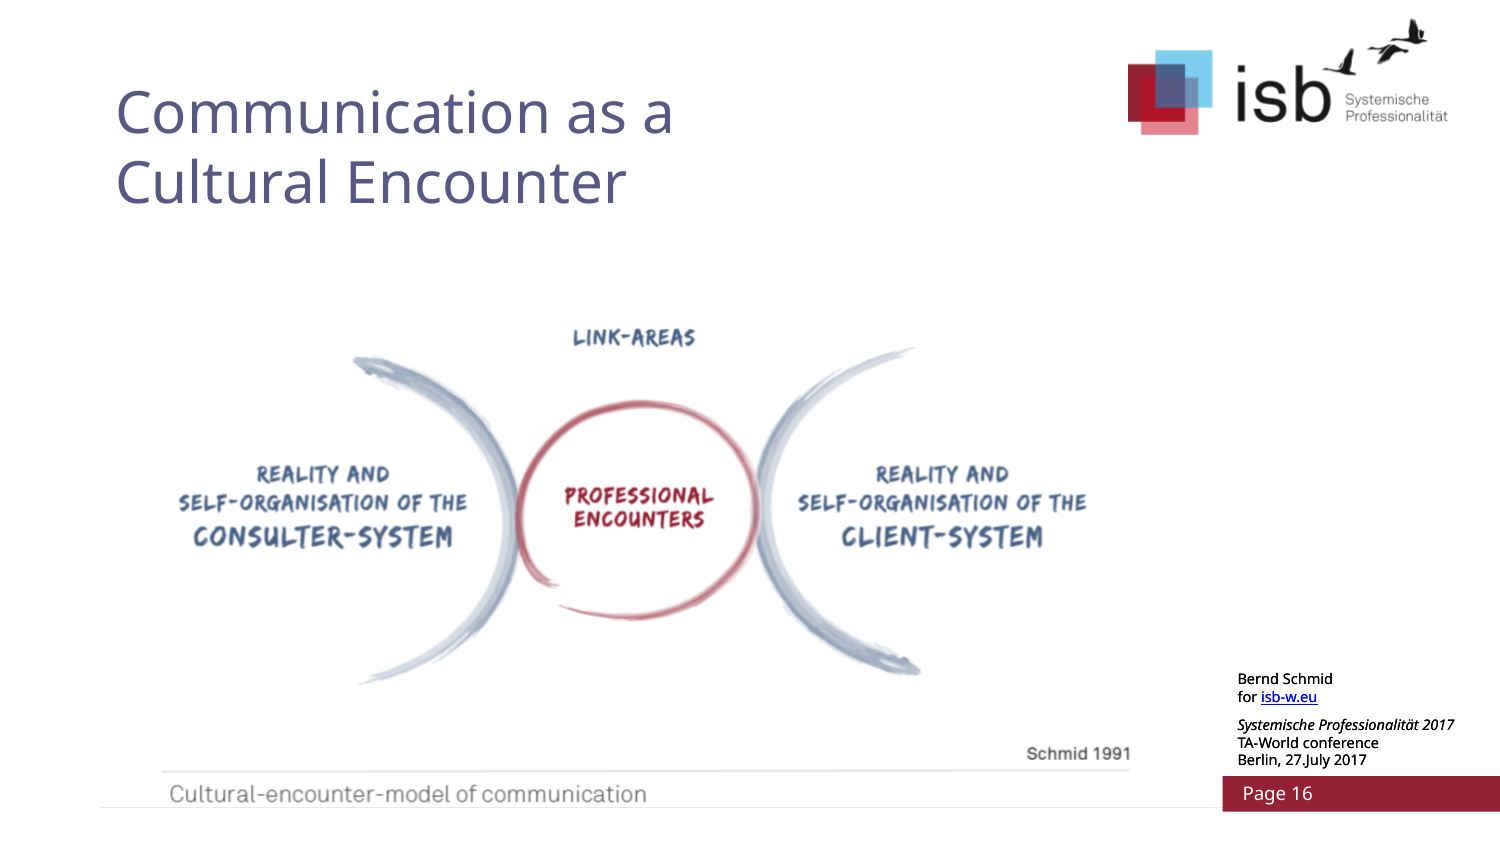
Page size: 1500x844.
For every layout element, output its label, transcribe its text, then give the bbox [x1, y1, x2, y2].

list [100, 283, 1223, 808]
picture [1128, 14, 1461, 139]
slide_number Page 16 [1225, 776, 1500, 812]
title Communication as a Cultural Encounter [100, 67, 1223, 281]
text_box Bernd Schmid for isb-w.eu Systemische Professionalität 2017 TA-World conference Berlin, 27.July 2017 [1226, 543, 1500, 776]
